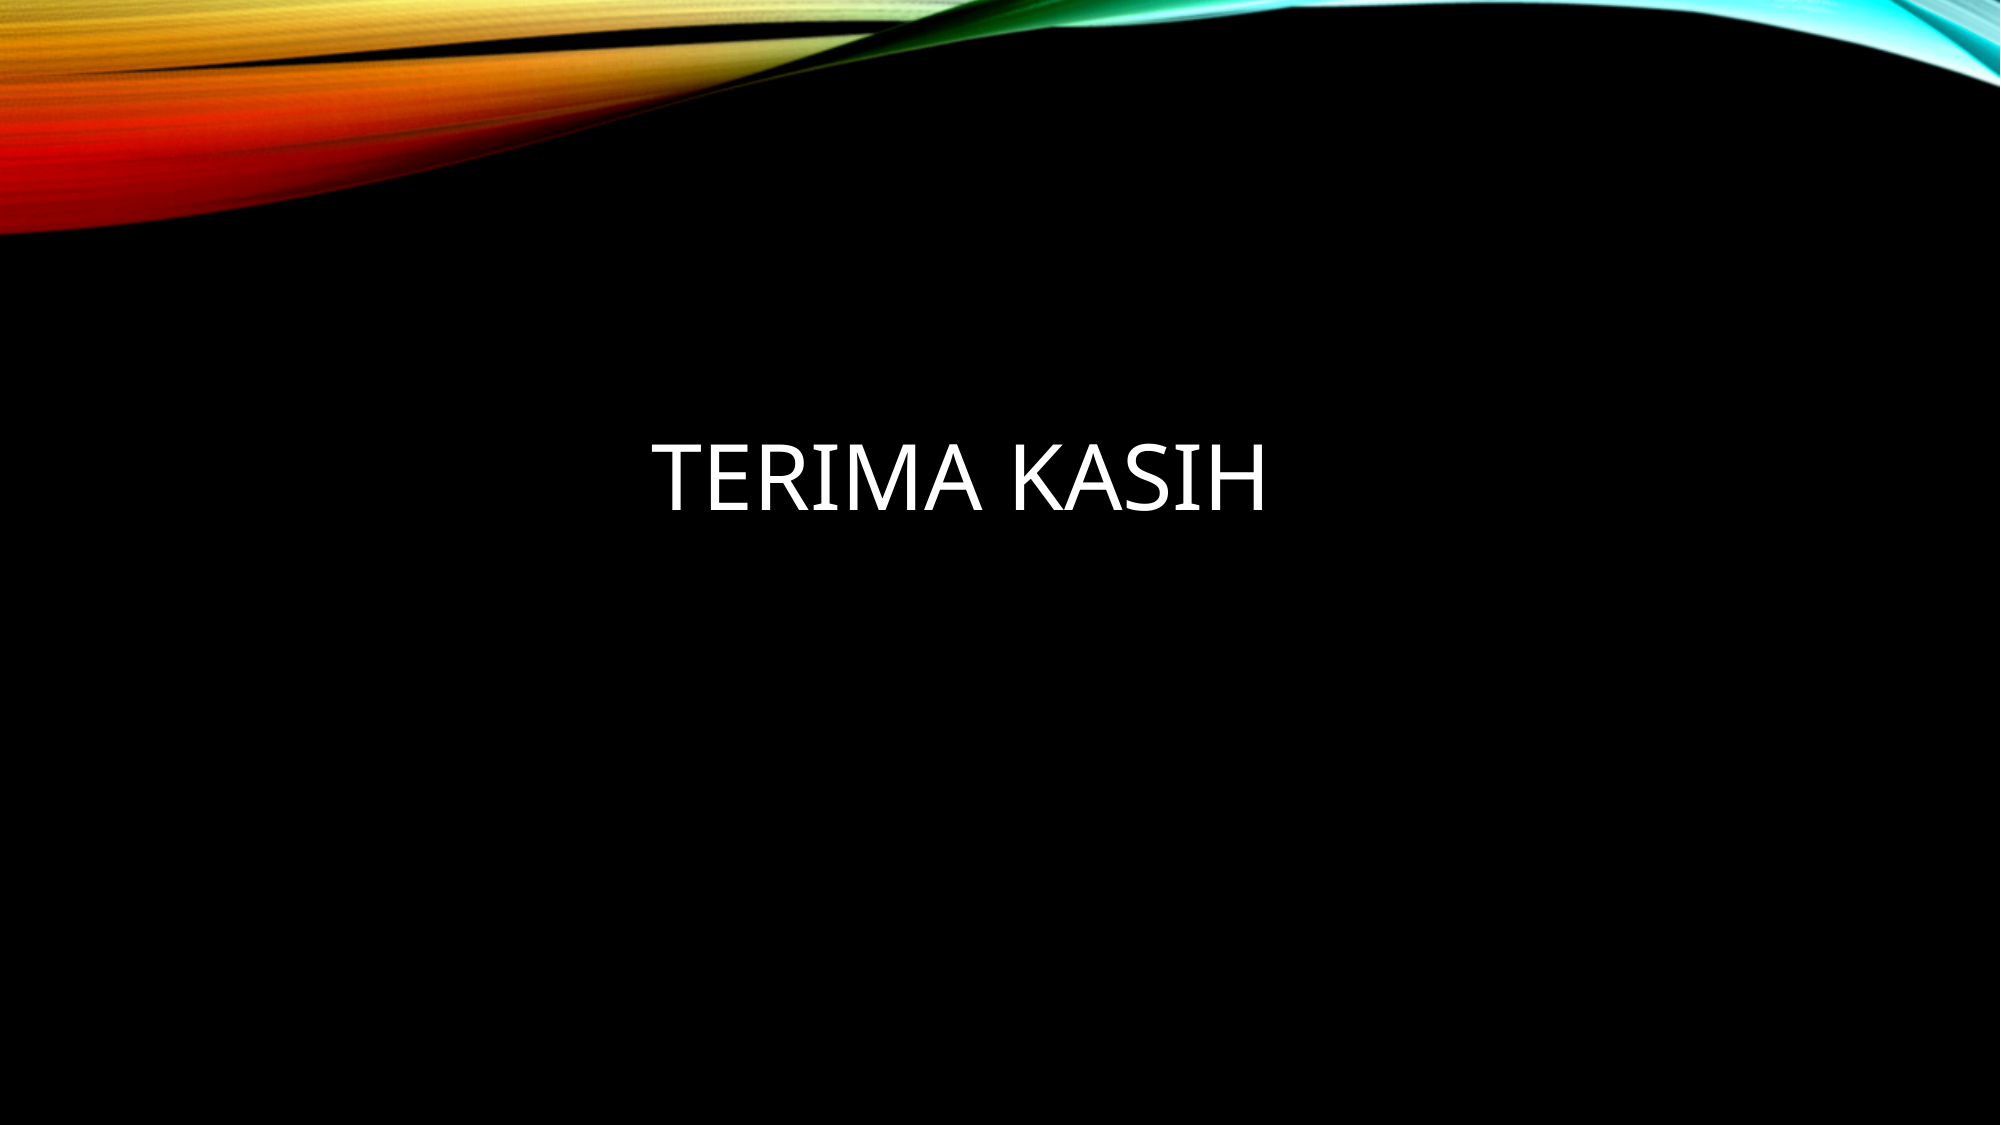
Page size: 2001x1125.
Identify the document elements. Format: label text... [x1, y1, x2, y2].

title Terima Kasih [587, 375, 1288, 588]
picture [0, 0, 2000, 237]
